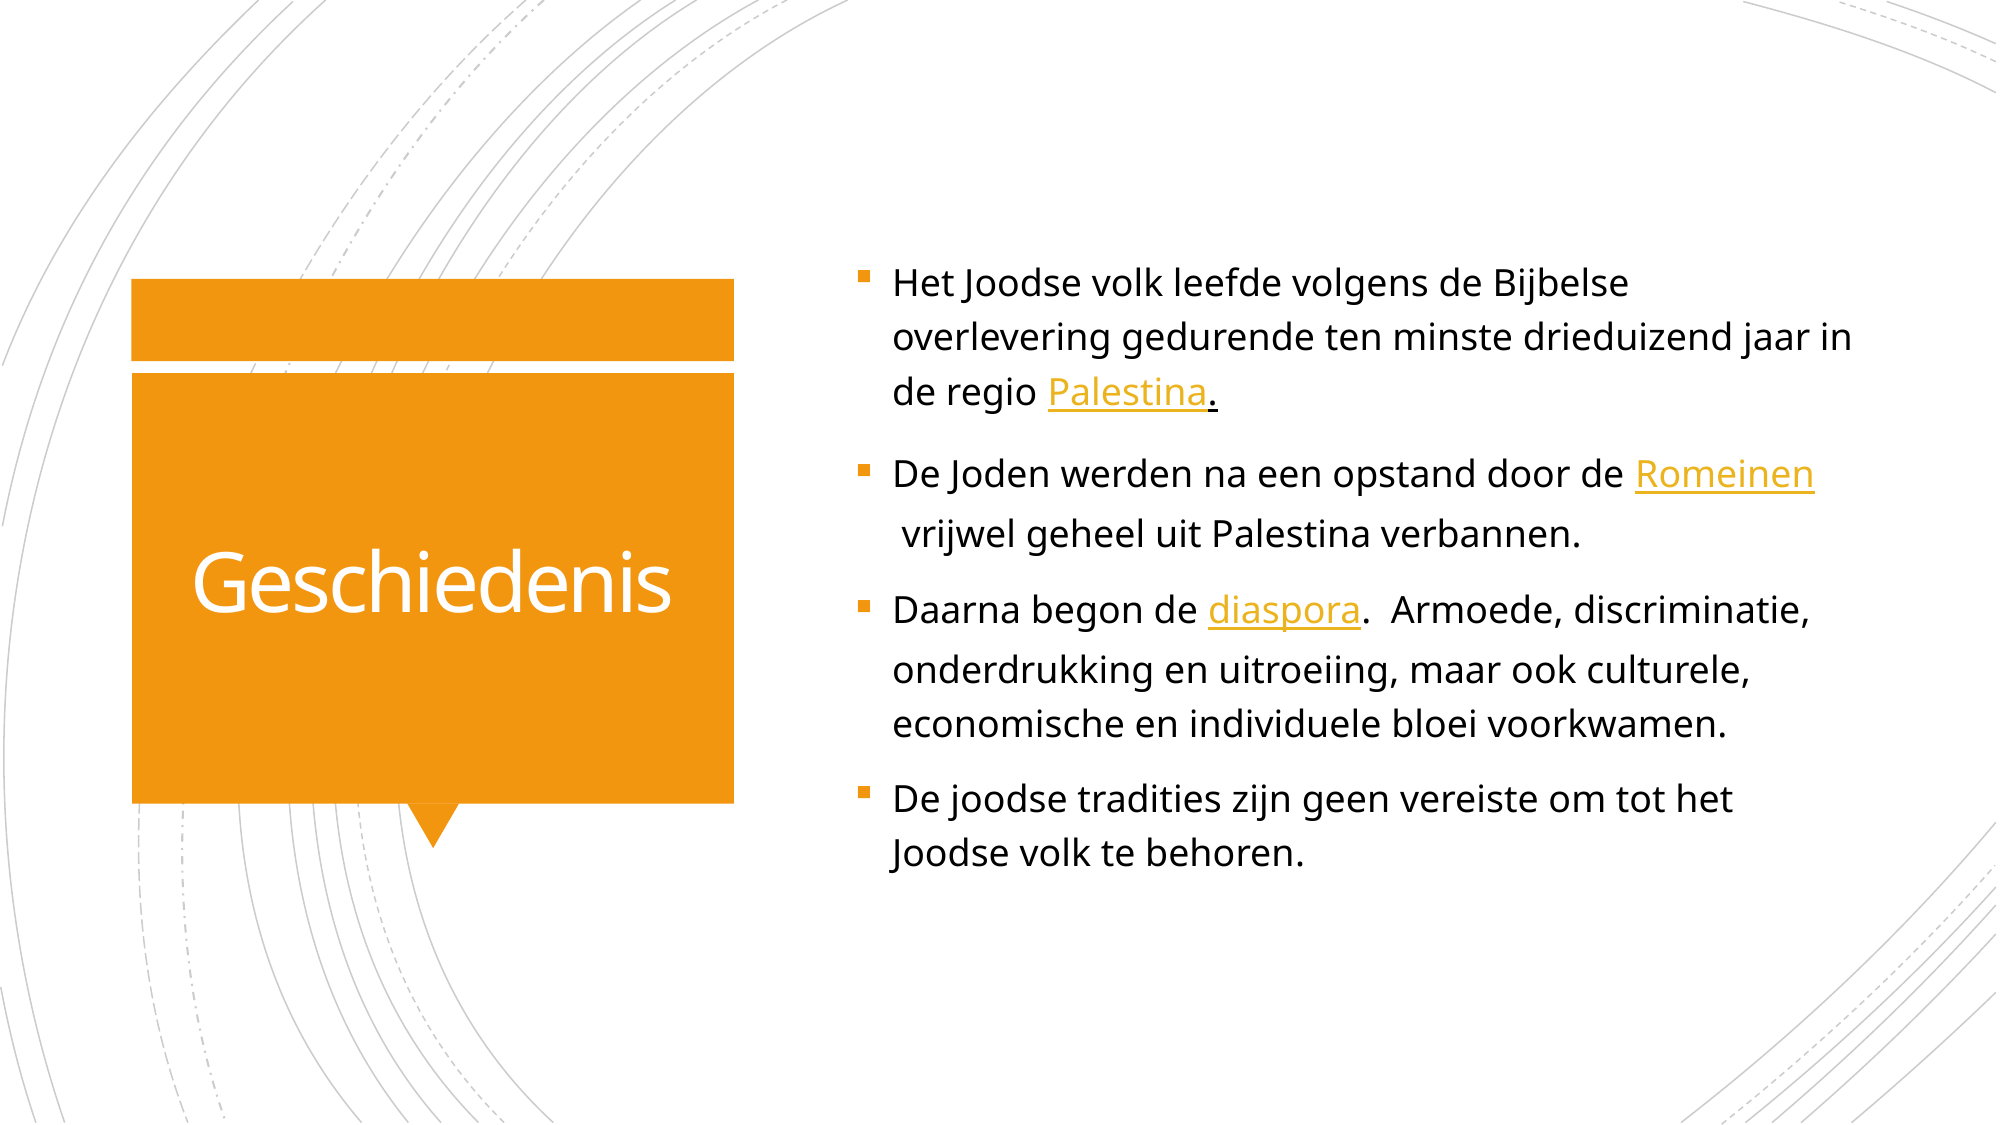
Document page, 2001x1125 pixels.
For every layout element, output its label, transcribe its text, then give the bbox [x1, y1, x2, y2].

title Geschiedenis [145, 385, 720, 789]
list Het Joodse volk leefde volgens de Bijbelse overlevering gedurende ten minste drieduizend jaar in de regio Palestina. De Joden werden na een opstand door de Romeinen vrijwel geheel uit Palestina verbannen. Daarna begon de diaspora. Armoede, discriminatie, onderdrukking en uitroeiing, maar ook culturele, economische en individuele bloei voorkwamen. De joodse tradities zijn geen vereiste om tot het Joodse volk te behoren​. [839, 131, 1871, 993]
